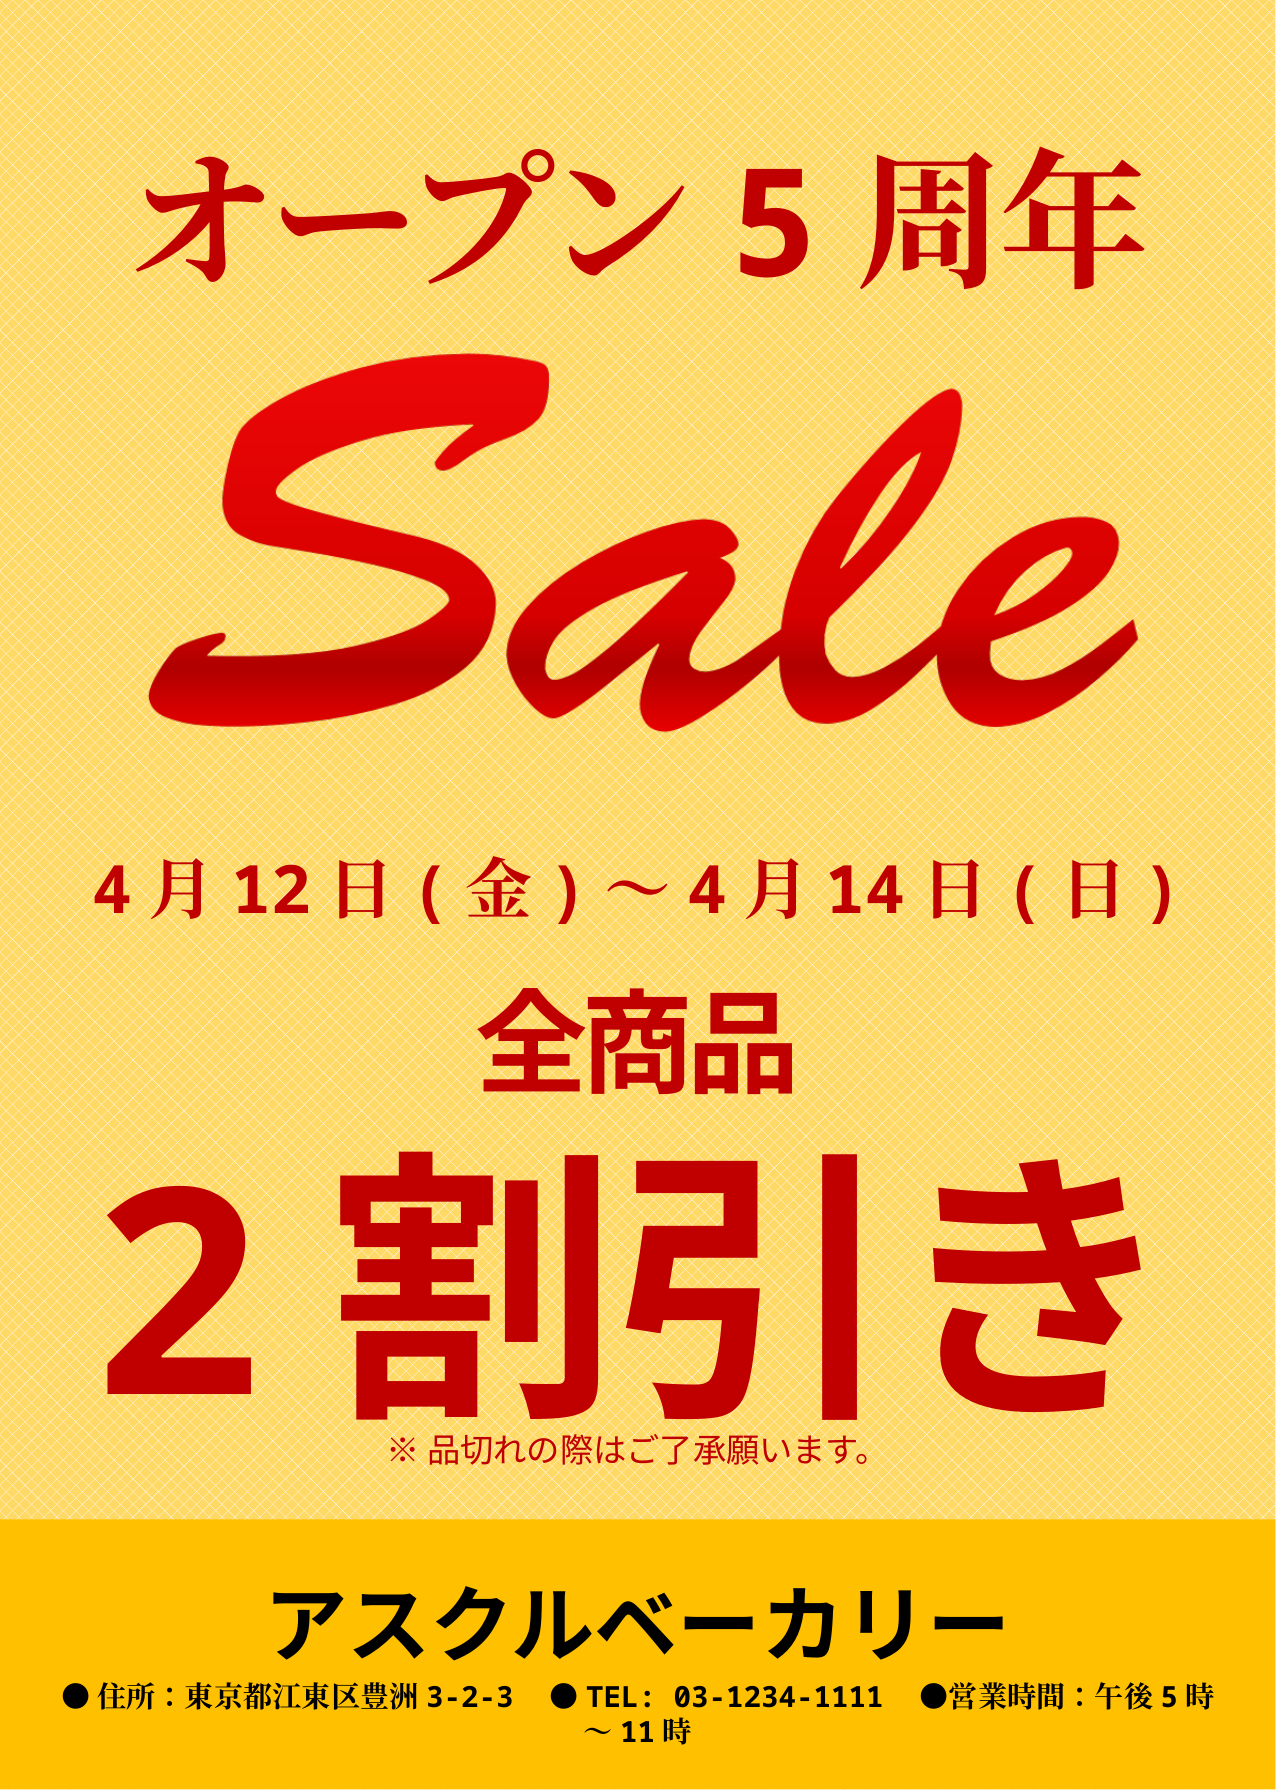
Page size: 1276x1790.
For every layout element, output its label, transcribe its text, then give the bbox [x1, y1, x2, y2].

text_box アスクルベーカリー [38, 1564, 1238, 1671]
text_box [0, 935, 1276, 1518]
text_box 4月12日(金)～4月14日(日) [0, 840, 1276, 935]
text_box [0, 0, 1276, 840]
picture [38, 225, 1238, 886]
text_box [0, 1518, 1276, 1790]
text_box ●住所：東京都江東区豊洲3-2-3 ●TEL: 03-1234-1111 ●営業時間：午後5時～11時 [38, 1671, 1238, 1757]
text_box オープン5周年 [111, 118, 1165, 225]
text_box ※品切れの際はご了承願います。 [371, 1421, 905, 1477]
text_box 全商品 2割引き [81, 964, 1195, 1460]
